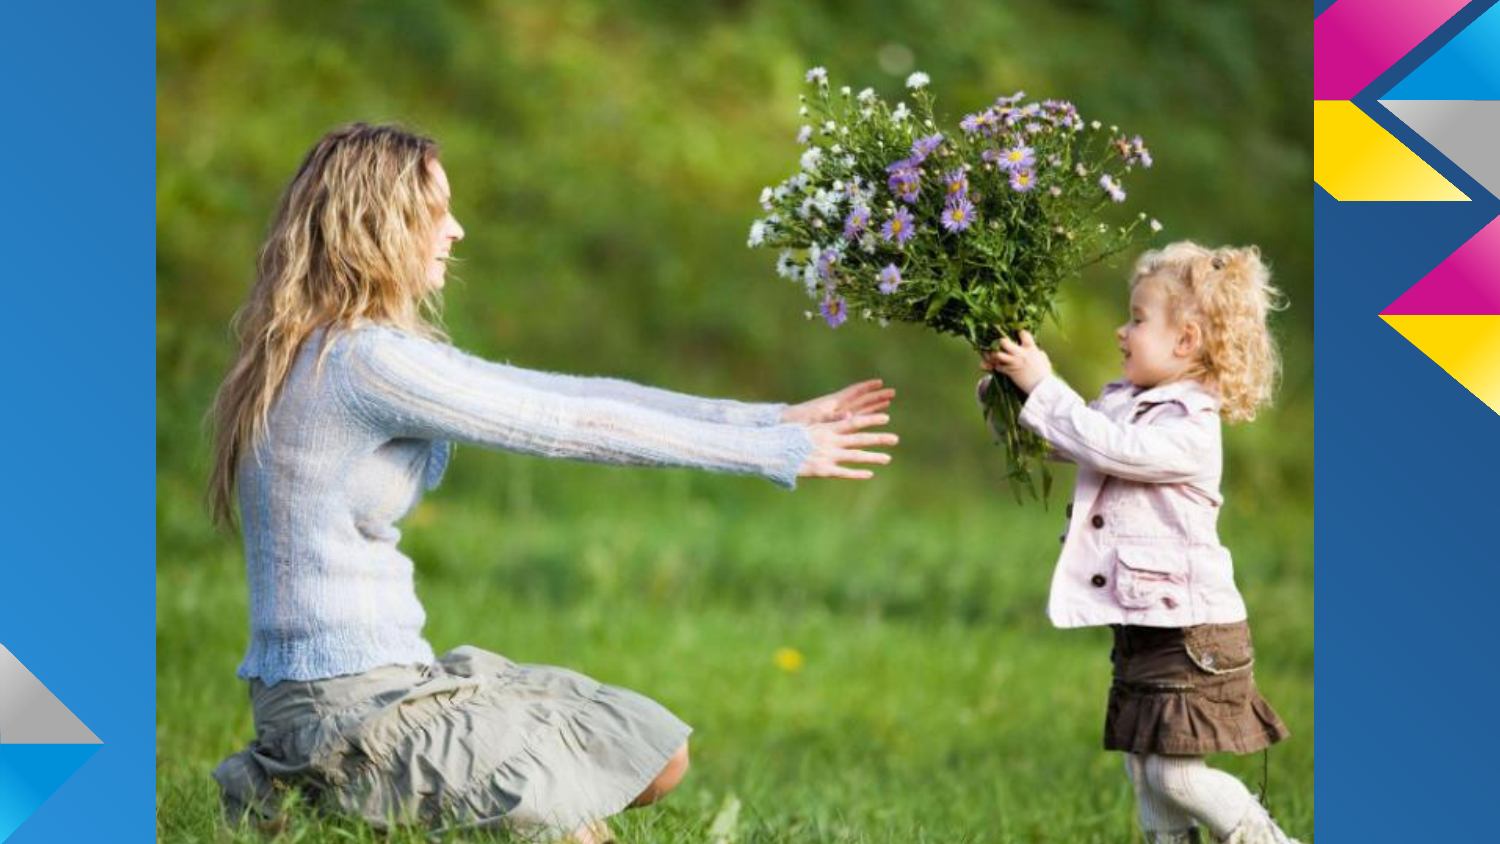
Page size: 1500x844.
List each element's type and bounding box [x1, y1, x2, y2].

picture [156, 0, 1314, 844]
